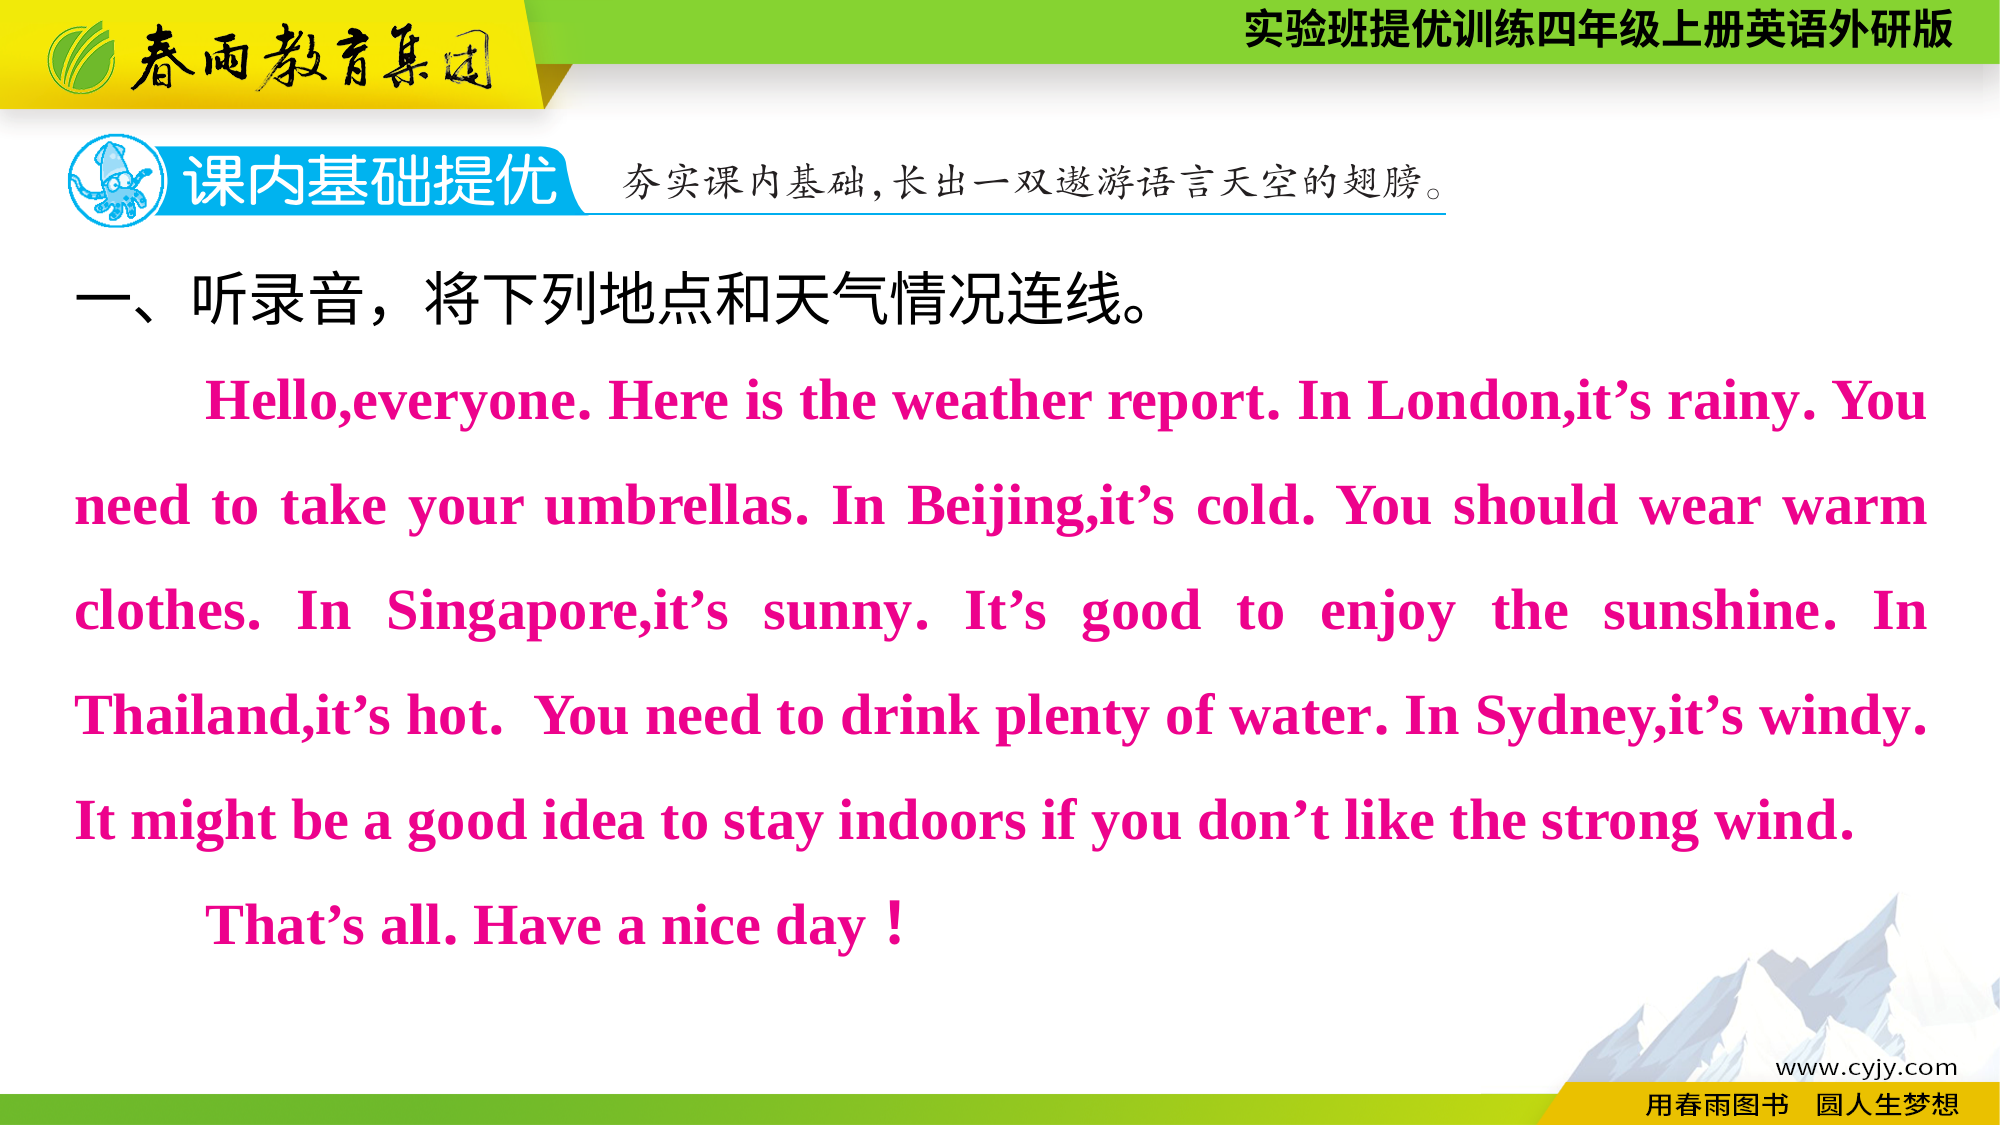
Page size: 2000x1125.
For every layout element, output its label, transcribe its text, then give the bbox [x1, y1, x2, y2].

picture [0, 0, 2000, 1125]
text_box Hello,everyone. Here is the weather report. In London,it’s rainy. You need to take your umbrellas. In Beijing,it’s cold. You should wear warm clothes. In Singapore,it’s sunny. It’s good to enjoy the sunshine. In Thailand,it’s hot. You need to drink plenty of water. In Sydney,it’s windy. It might be a good idea to stay indoors if you don’t like the strong wind. That’s all. Have a nice day！ [59, 318, 1944, 964]
list 一、听录音，将下列地点和天气情况连线。 [59, 219, 1944, 318]
